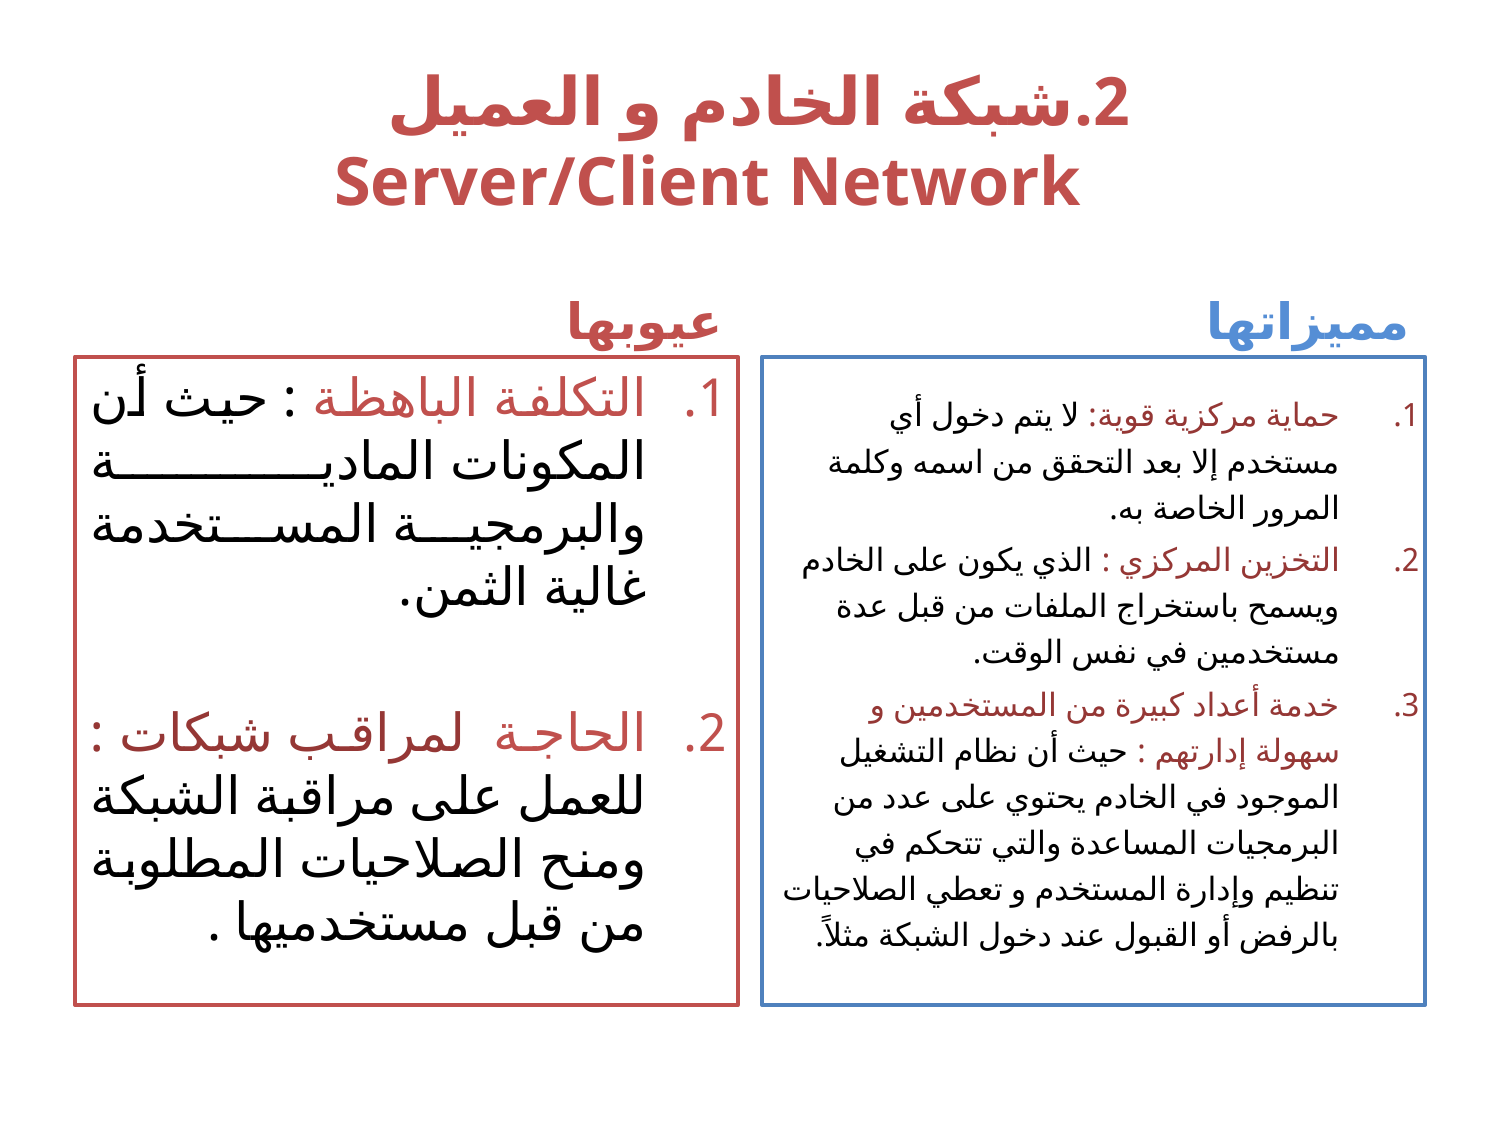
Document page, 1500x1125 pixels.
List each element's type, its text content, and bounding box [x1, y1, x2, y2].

list مميزاتها [761, 251, 1425, 355]
list حماية مركزية قوية: لا يتم دخول أي مستخدم إلا بعد التحقق من اسمه وكلمة المرور الخاصة به. التخزين المركزي : الذي يكون على الخادم ويسمح باستخراج الملفات من قبل عدة مستخدمين في نفس الوقت. خدمة أعداد كبيرة من المستخدمين و سهولة إدارتهم : حيث أن نظام التشغيل الموجود في الخادم يحتوي على عدد من البرمجيات المساعدة والتي تتحكم في تنظيم وإدارة المستخدم و تعطي الصلاحيات بالرفض أو القبول عند دخول الشبكة مثلاً. [760, 355, 1427, 1007]
list التكلفة الباهظة : حيث أن المكونات المادية والبرمجية المستخدمة غالية الثمن. الحاجة لمراقب شبكات : للعمل على مراقبة الشبكة ومنح الصلاحيات المطلوبة من قبل مستخدميها . [73, 355, 740, 1007]
list عيوبها [75, 251, 738, 355]
title 2.شبكة الخادم و العميل Server/Client Network [75, 45, 1425, 233]
